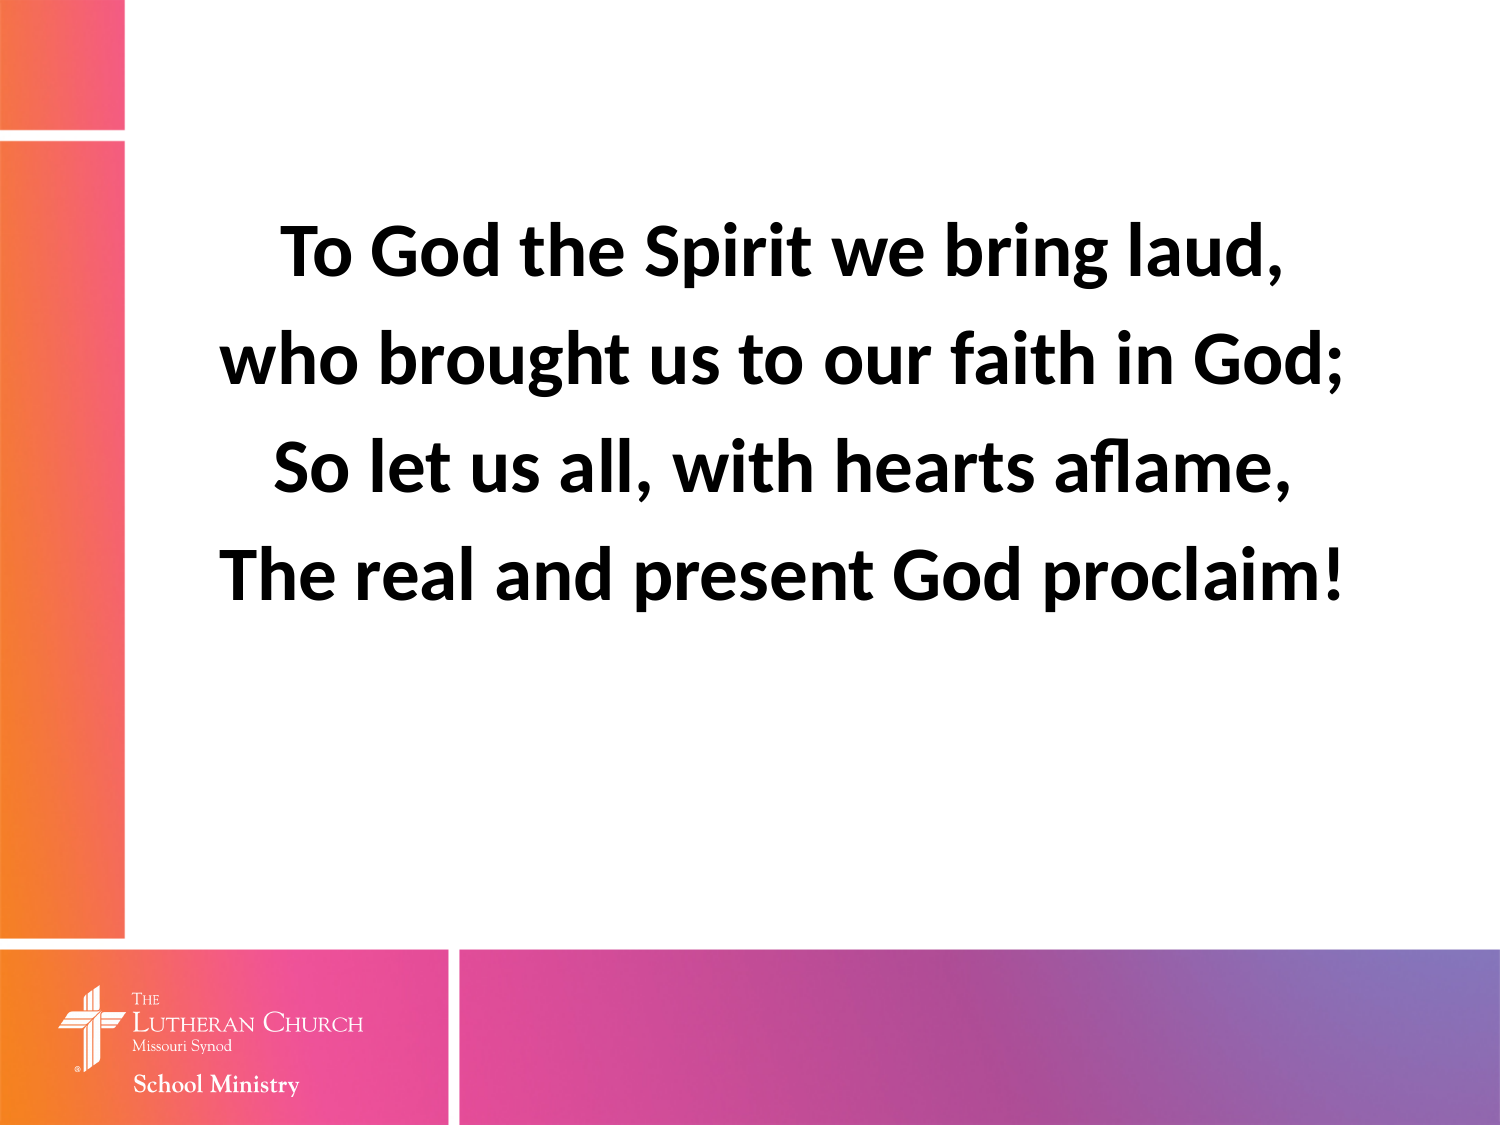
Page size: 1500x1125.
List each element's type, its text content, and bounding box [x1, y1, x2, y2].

list To God the Spirit we bring laud, who brought us to our faith in God; So let us all, with hearts aflame, The real and present God proclaim! [170, 191, 1397, 731]
picture [0, 0, 1500, 1125]
